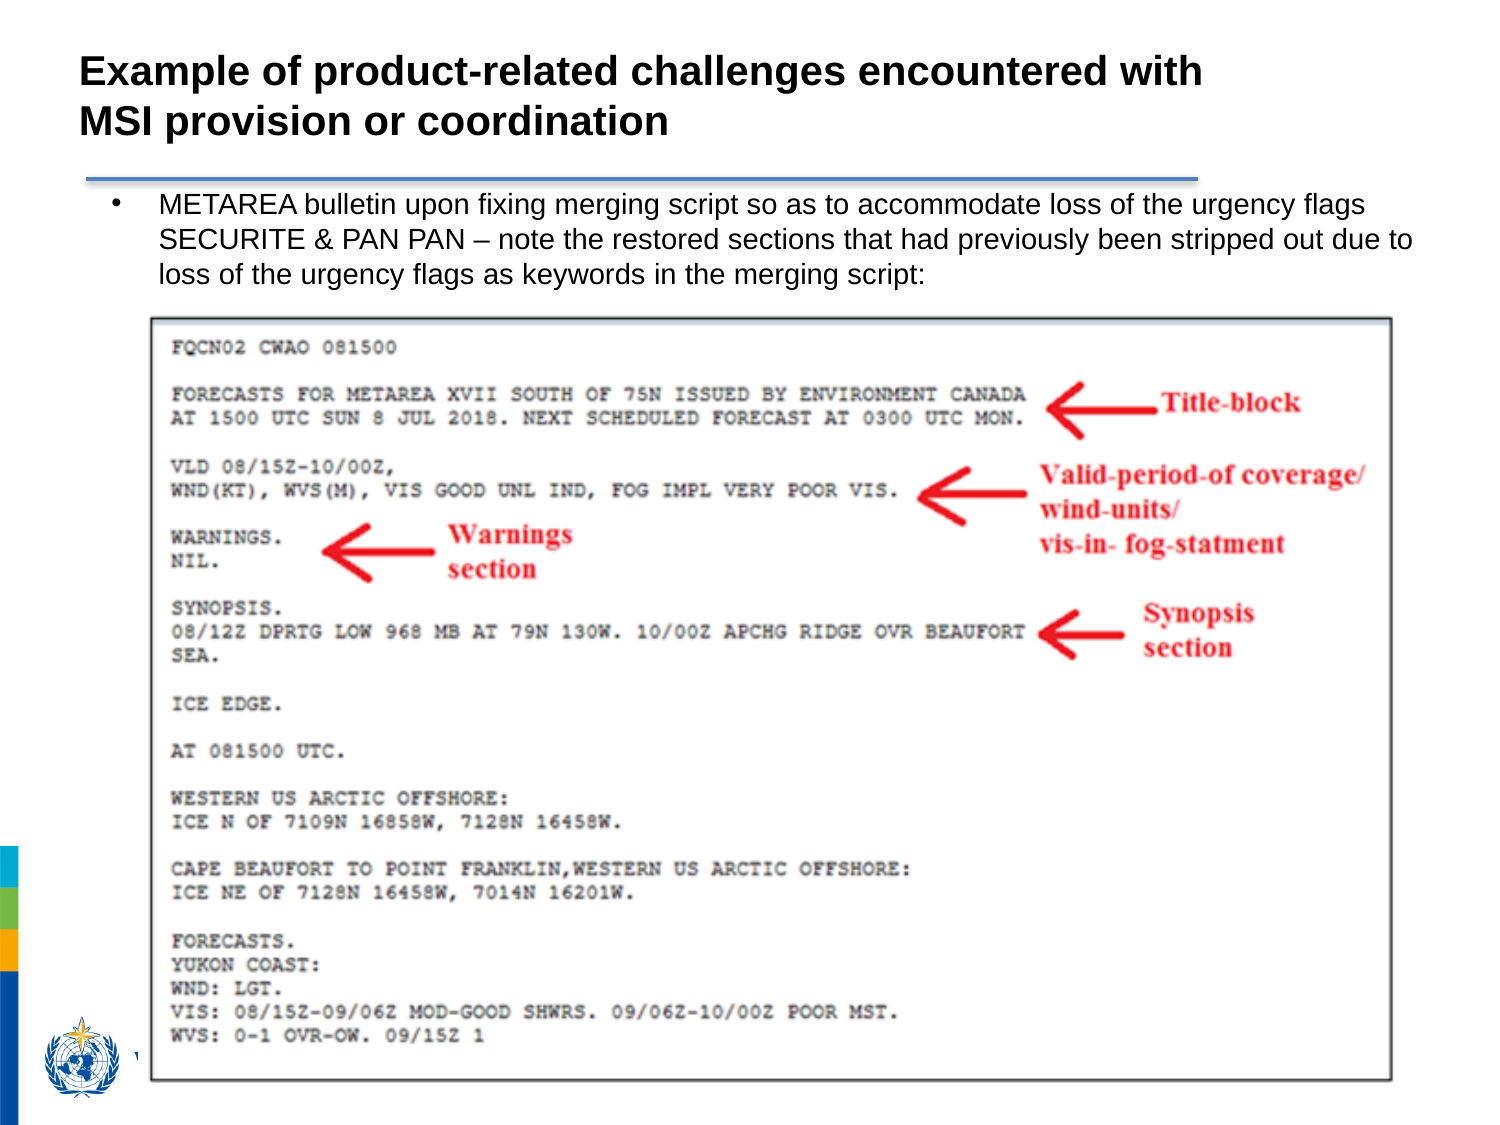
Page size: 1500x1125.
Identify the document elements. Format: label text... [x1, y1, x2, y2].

text_box Example of product-related challenges encountered with MSI provision or coordination [64, 29, 1283, 158]
text_box METAREA bulletin upon fixing merging script so as to accommodate loss of the urgency flags SECURITE & PAN PAN – note the restored sections that had previously been stripped out due to loss of the urgency flags as keywords in the merging script: [96, 177, 1447, 298]
picture [0, 295, 1406, 1125]
